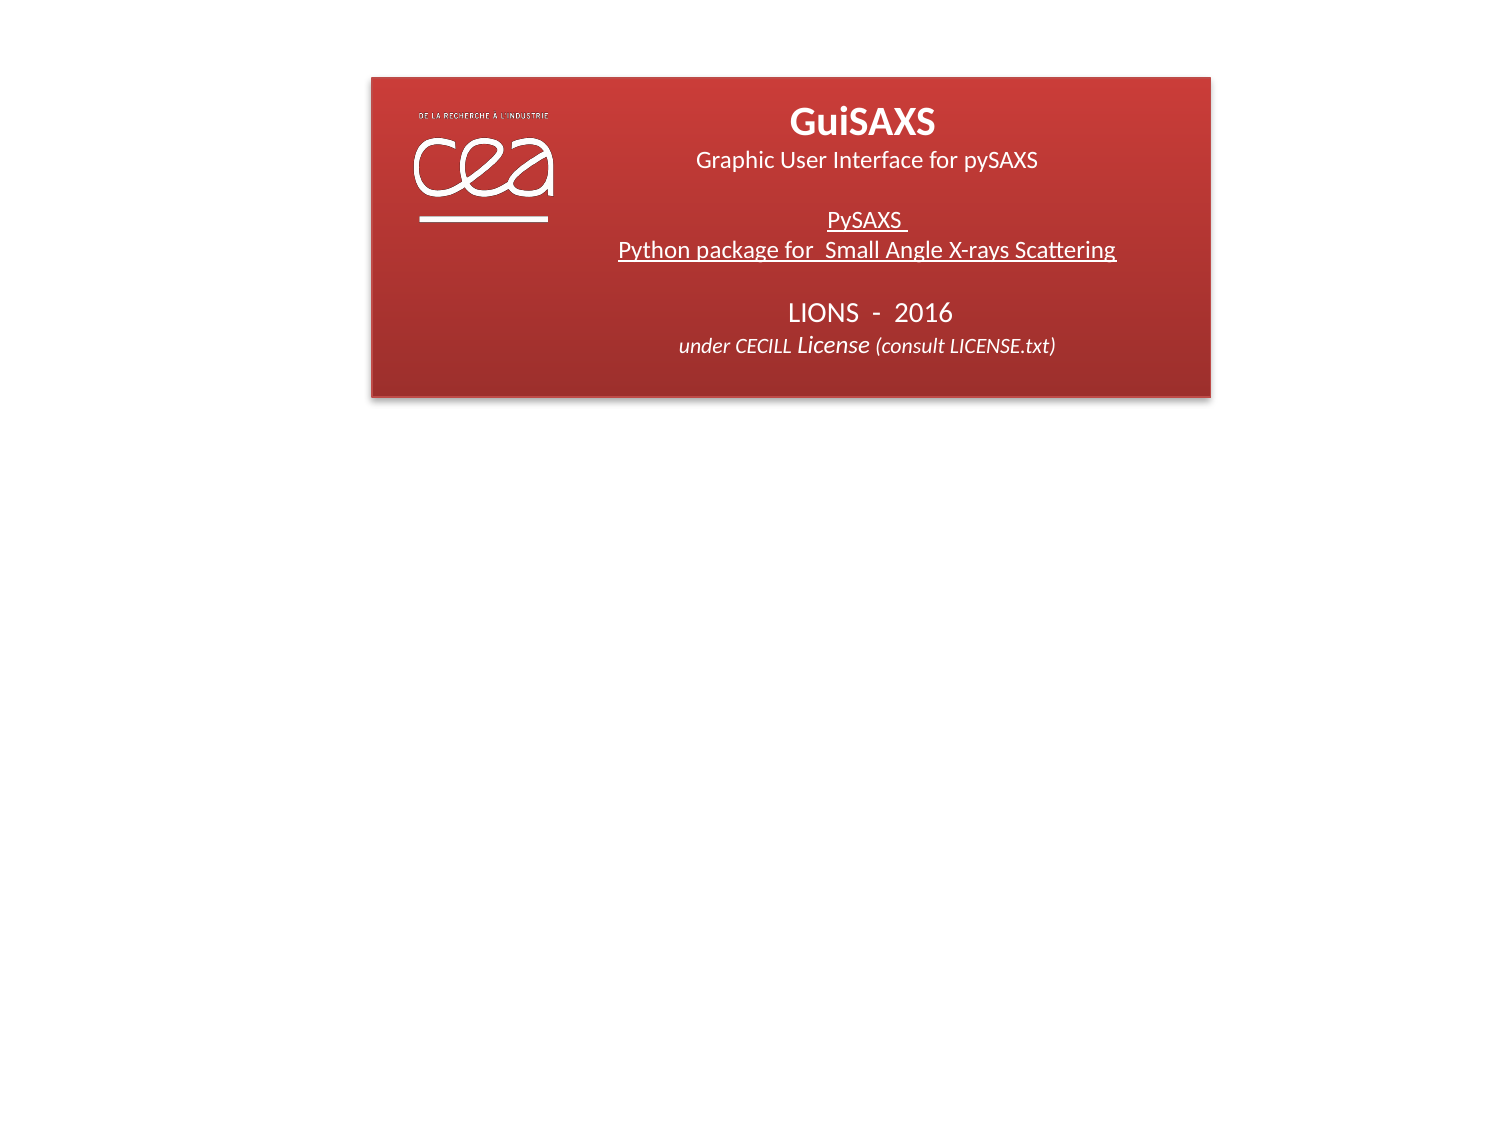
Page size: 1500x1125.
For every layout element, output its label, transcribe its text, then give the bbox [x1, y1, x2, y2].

picture [371, 66, 596, 269]
text_box [599, 77, 1211, 86]
text_box [371, 276, 1211, 398]
text_box GuiSAXS Graphic User Interface for pySAXS PySAXS Python package for Small Angle X-rays Scattering LIONS - 2016 under CECILL License (consult LICENSE.txt) [483, 86, 1252, 394]
